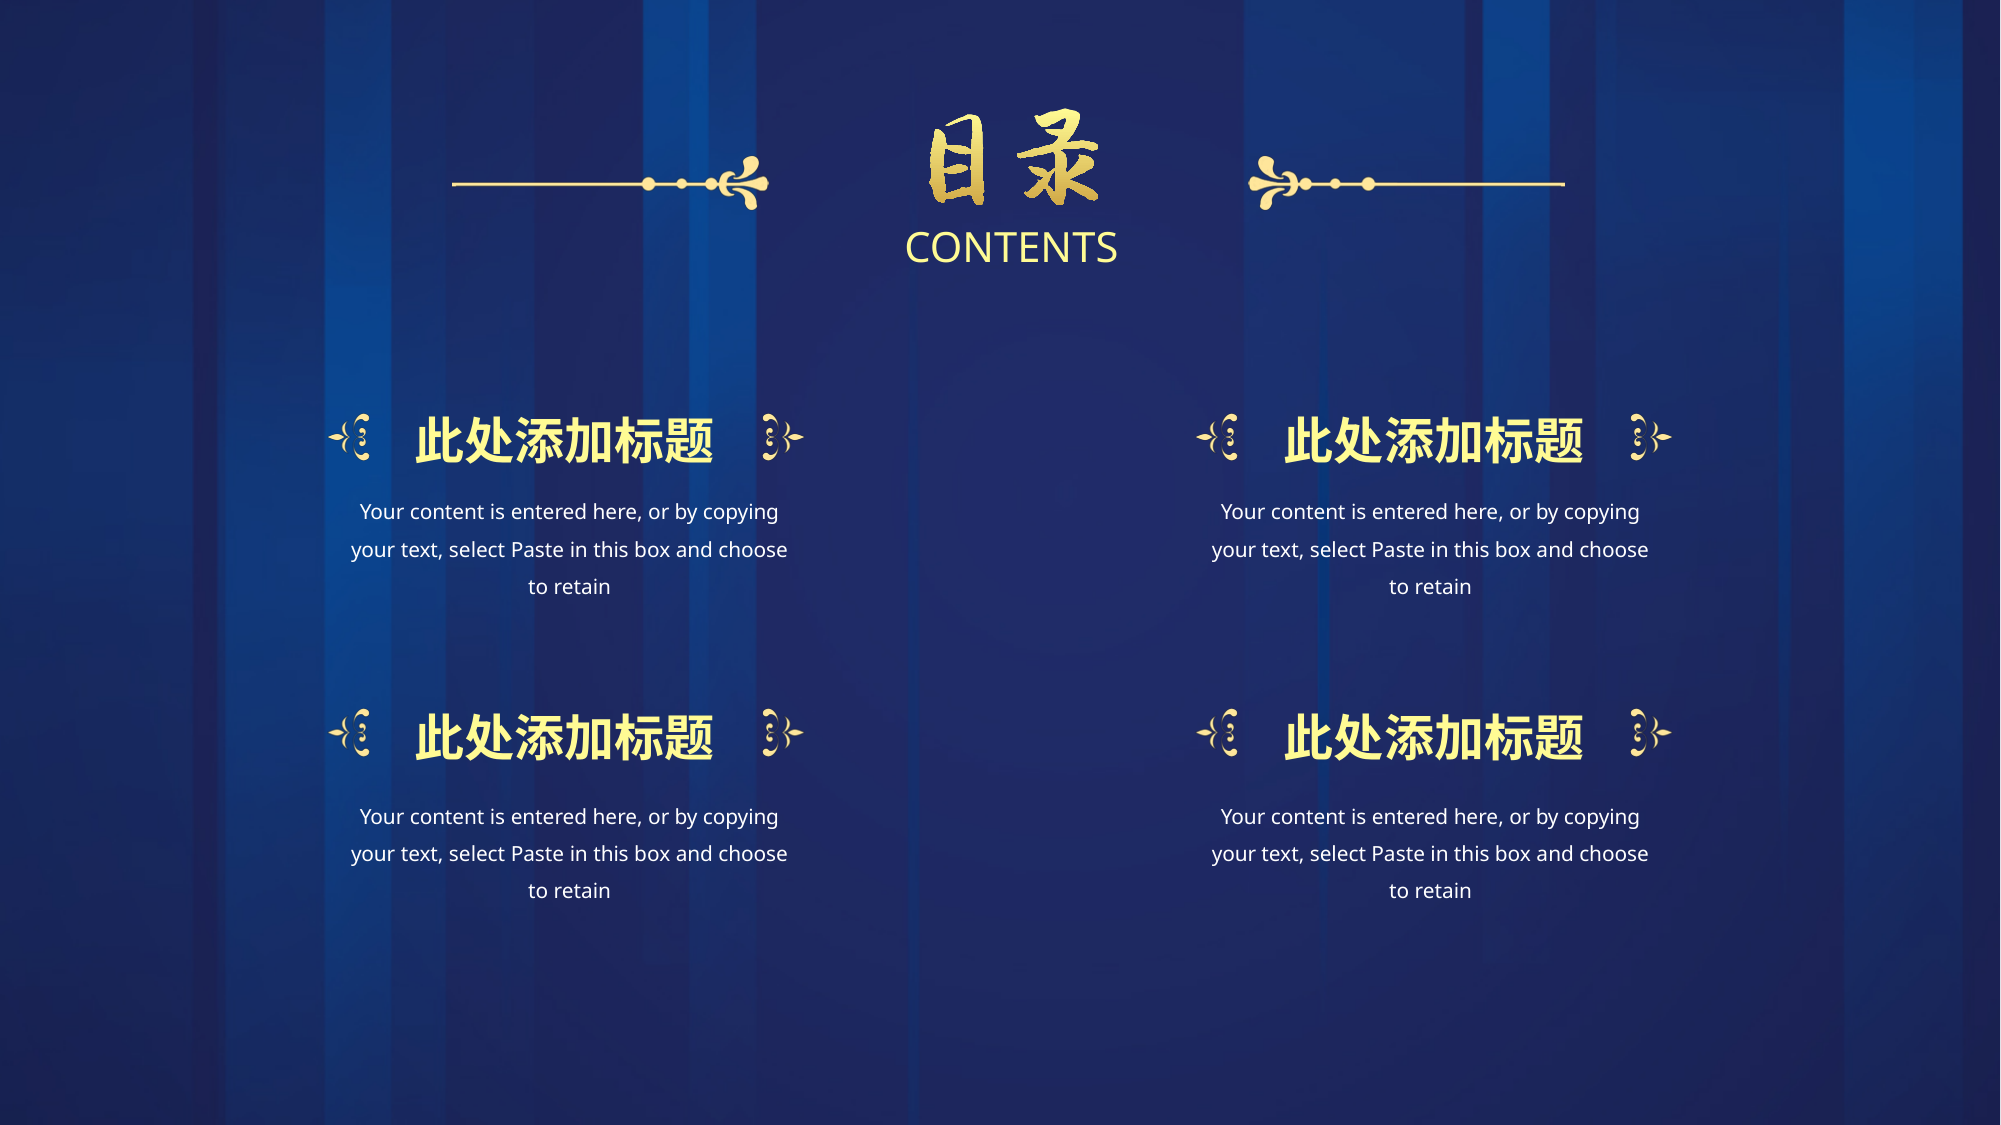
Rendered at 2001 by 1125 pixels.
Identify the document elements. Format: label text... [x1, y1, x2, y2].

text_box 此处添加标题 [399, 699, 730, 774]
text_box 此处添加标题 [1268, 401, 1599, 477]
text_box [929, 114, 985, 206]
text_box Your content is entered here, or by copying your text, select Paste in this box and choose to retain [327, 783, 812, 911]
text_box Your content is entered here, or by copying your text, select Paste in this box and choose to retain [327, 479, 812, 607]
text_box 此处添加标题 [1268, 699, 1599, 774]
text_box Your content is entered here, or by copying your text, select Paste in this box and choose to retain [1188, 783, 1673, 911]
picture [0, 0, 2001, 1125]
text_box [1017, 108, 1099, 206]
text_box CONTENTS [831, 213, 1192, 279]
text_box Your content is entered here, or by copying your text, select Paste in this box and choose to retain [1188, 479, 1673, 607]
text_box 此处添加标题 [399, 401, 730, 477]
